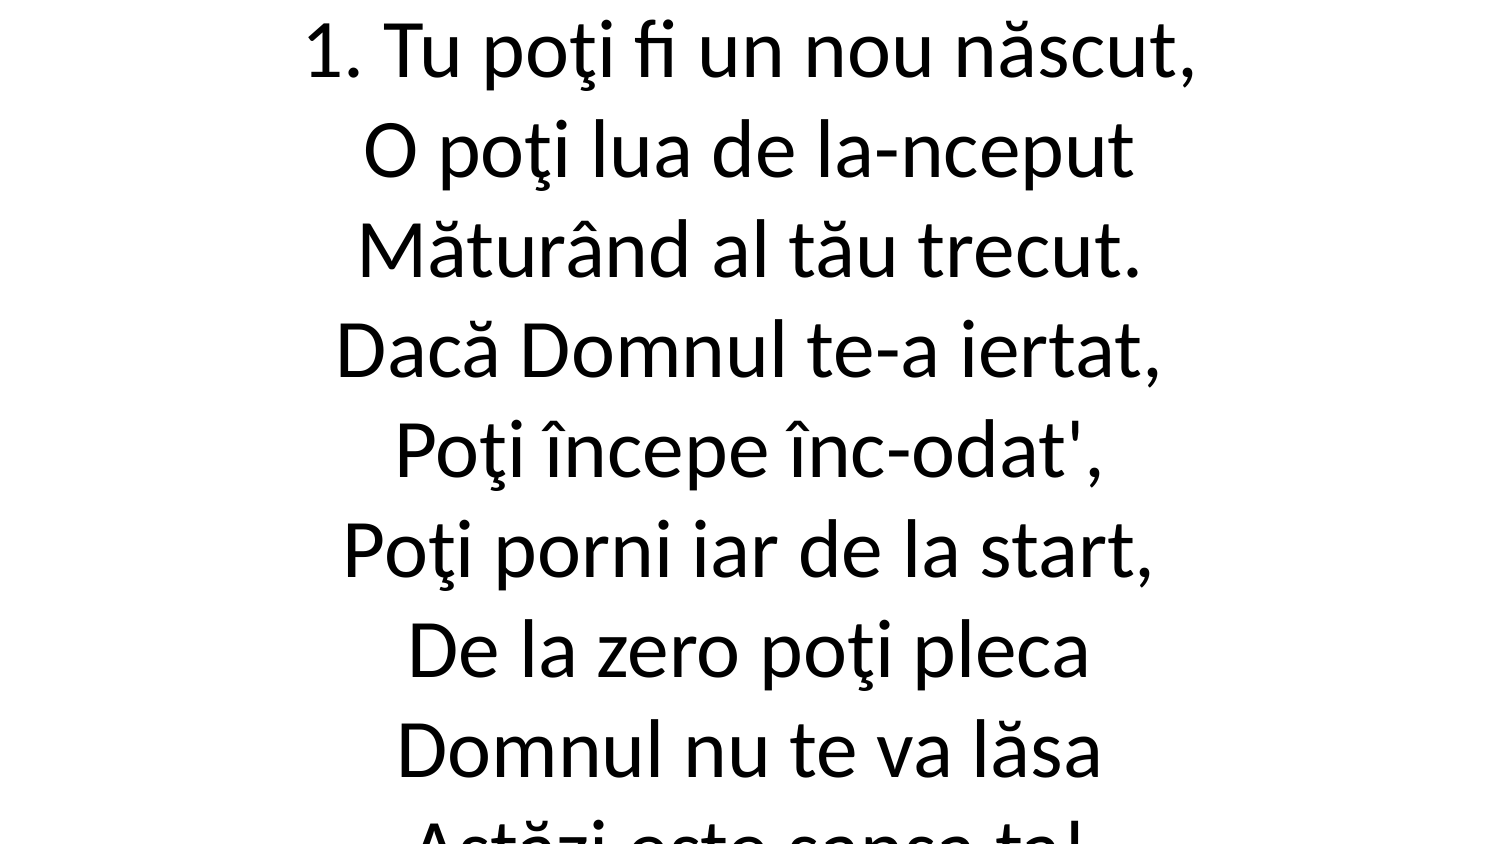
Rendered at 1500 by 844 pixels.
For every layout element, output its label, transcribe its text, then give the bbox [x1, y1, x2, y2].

text_box 1. Tu poţi fi un nou născut, O poţi lua de la-nceput Măturând al tău trecut. Dacă Domnul te-a iertat, Poţi începe înc-odat', Poţi porni iar de la start, De la zero poţi pleca Domnul nu te va lăsa Astăzi este şansa ta! [286, 0, 1214, 844]
